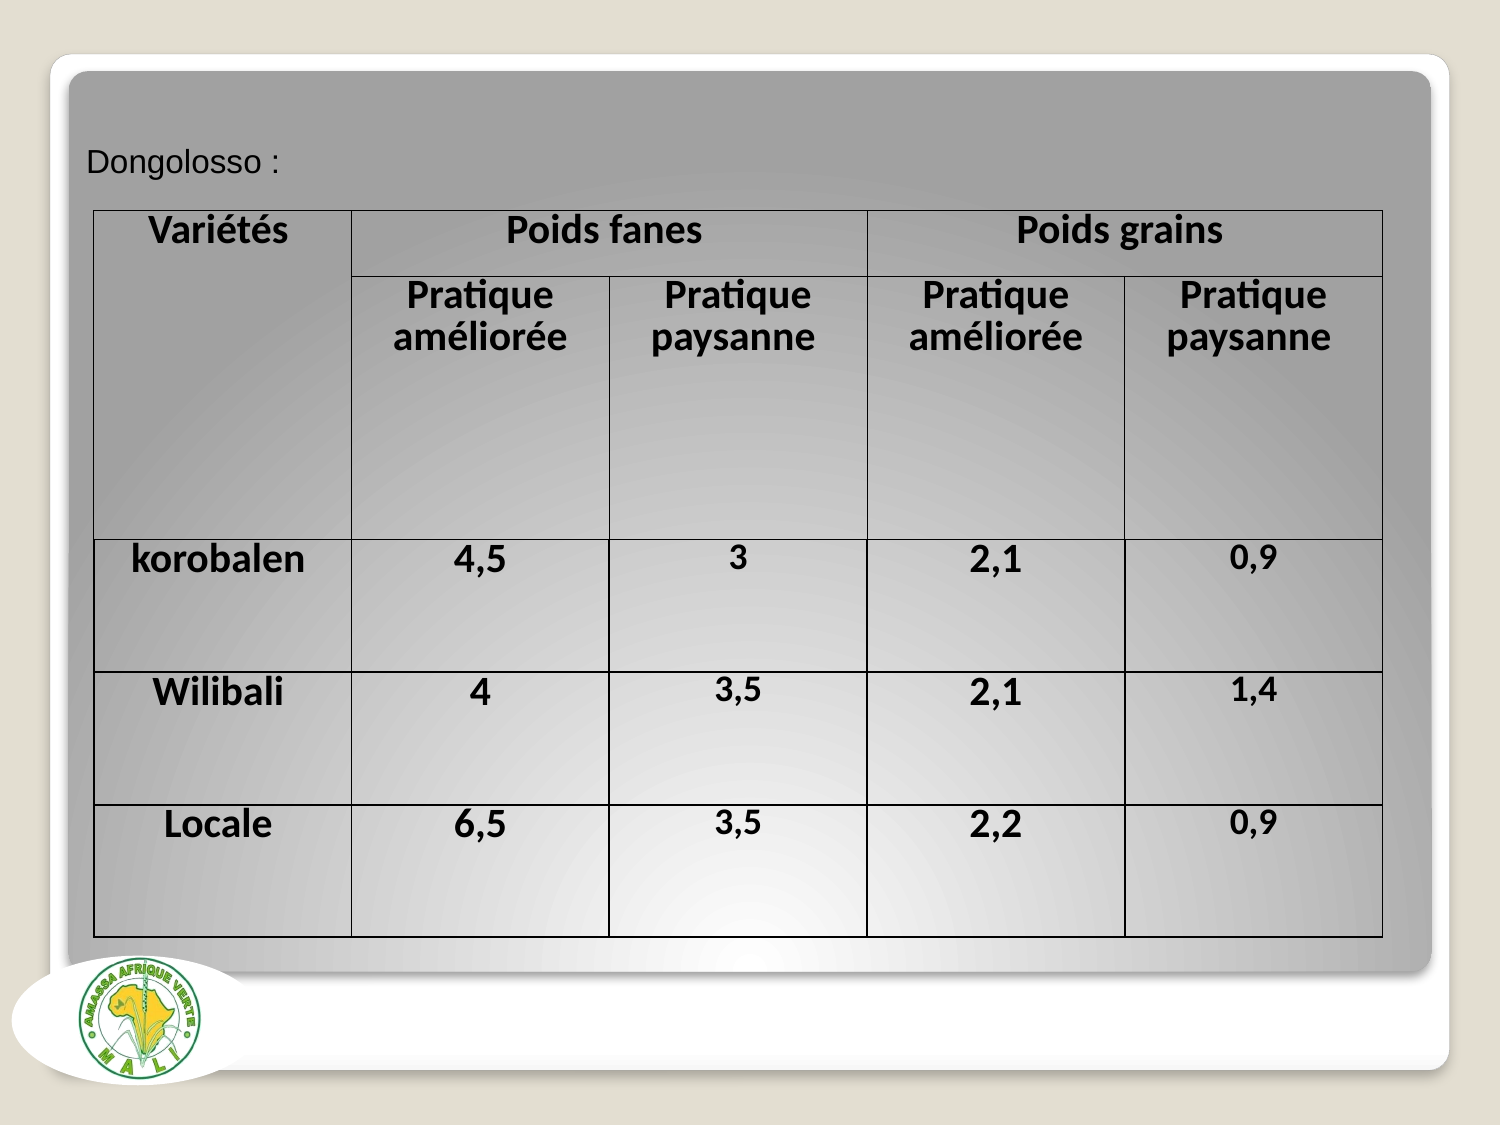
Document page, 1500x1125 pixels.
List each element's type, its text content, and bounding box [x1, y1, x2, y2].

table_cell 2,1 [868, 673, 1124, 804]
table_header Variétés [94, 211, 351, 539]
table_cell 3,5 [610, 673, 866, 804]
table_cell 3,5 [610, 806, 866, 936]
table_cell 4,5 [352, 540, 608, 671]
table_cell Pratique paysanne [610, 277, 867, 539]
table_cell 0,9 [1126, 806, 1382, 936]
table_cell Pratique améliorée [352, 277, 609, 539]
table_cell Pratique améliorée [868, 277, 1124, 539]
table_cell 2,1 [868, 540, 1124, 671]
table_cell 6,5 [352, 806, 608, 936]
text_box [11, 948, 265, 1091]
table_cell Wilibali [95, 673, 351, 804]
table_cell korobalen [95, 540, 351, 671]
table_cell 4 [352, 673, 608, 804]
table_header Poids fanes [352, 211, 867, 276]
table_cell Locale [95, 806, 351, 936]
table_cell Pratique paysanne [1125, 277, 1382, 539]
table_cell 1,4 [1126, 673, 1382, 804]
table_cell 0,9 [1126, 540, 1382, 671]
text_box Dongolosso : [71, 132, 296, 188]
table_cell 3 [610, 540, 866, 671]
table_cell 2,2 [868, 806, 1124, 936]
table_header Poids grains [868, 211, 1382, 276]
